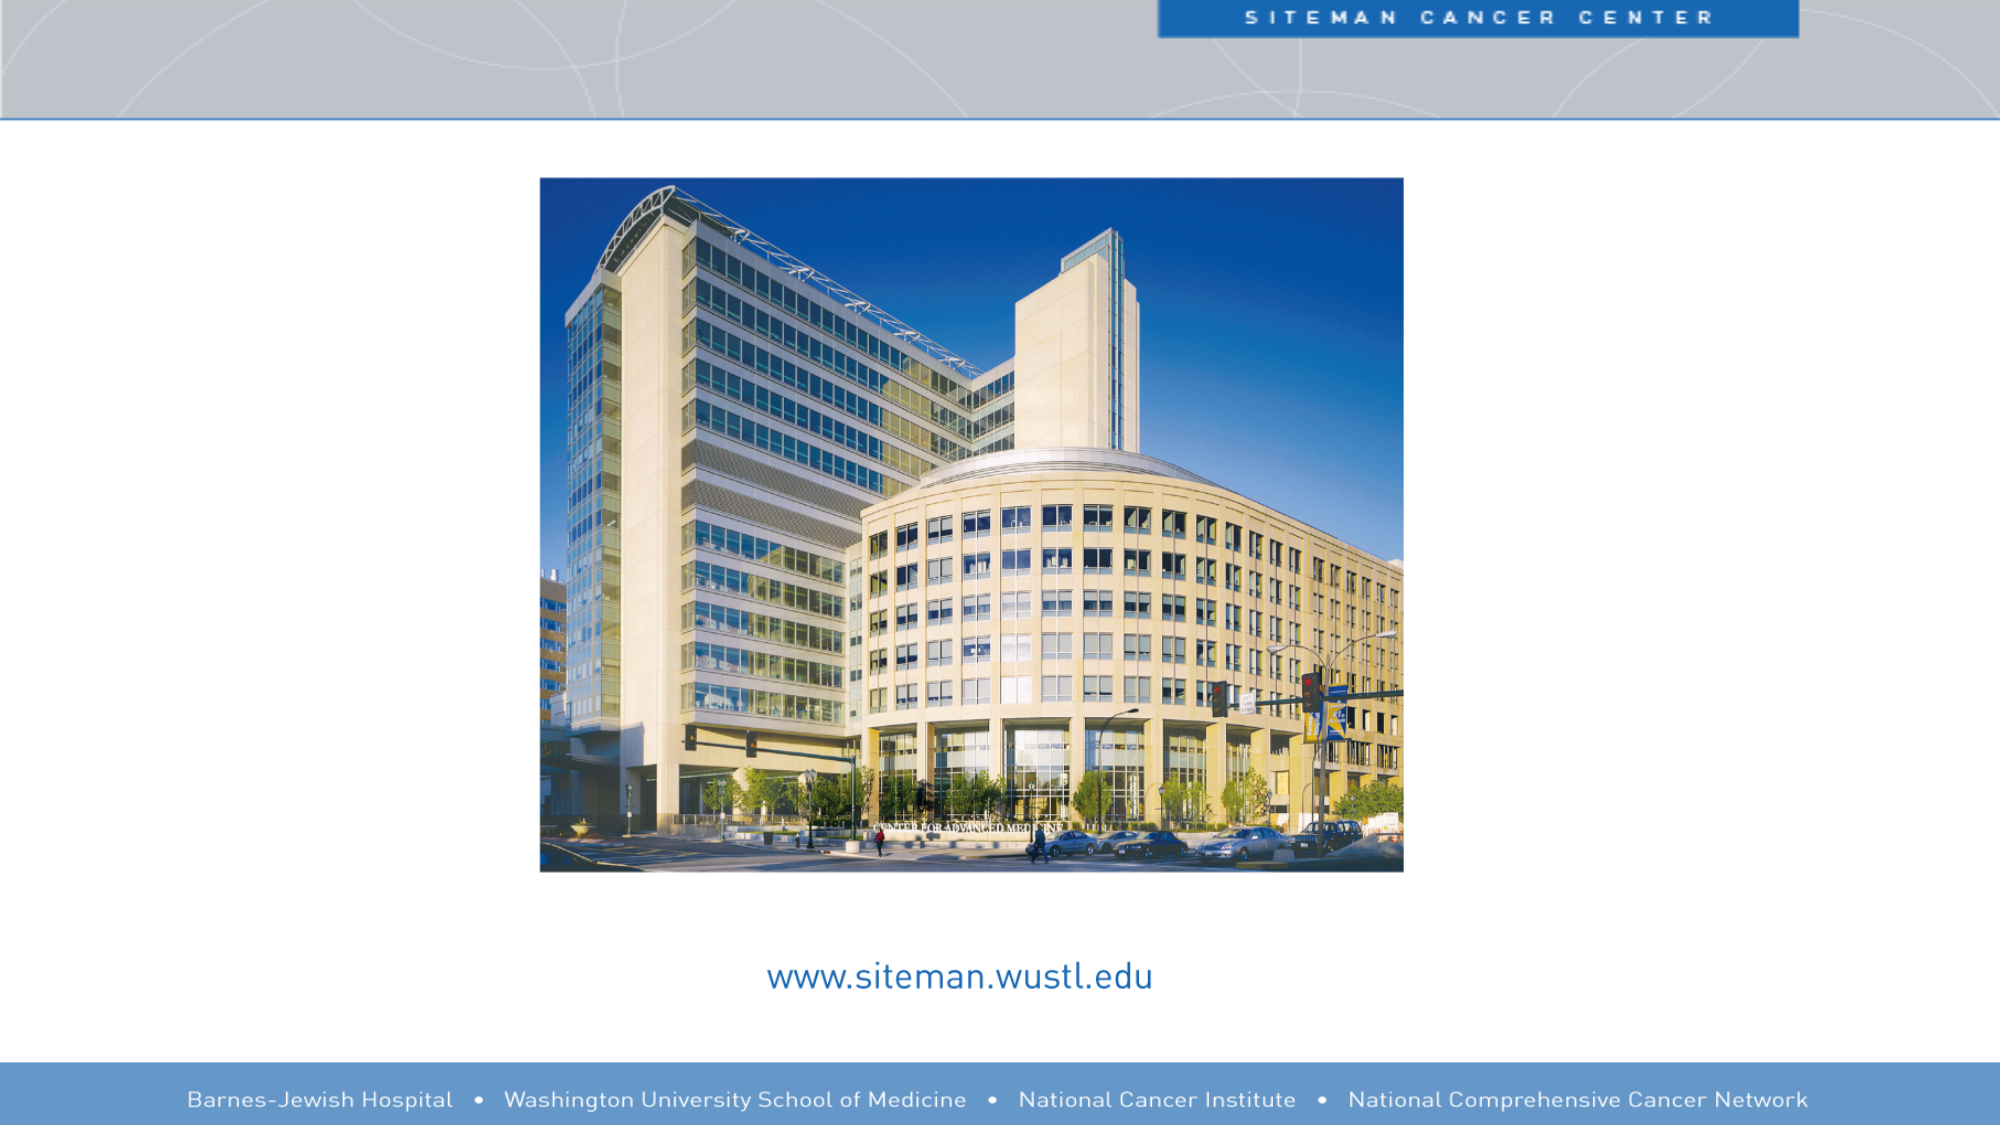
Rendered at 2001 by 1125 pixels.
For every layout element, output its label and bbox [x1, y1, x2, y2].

picture [162, 1074, 1838, 1125]
picture [537, 174, 1408, 1003]
picture [0, 0, 2000, 125]
